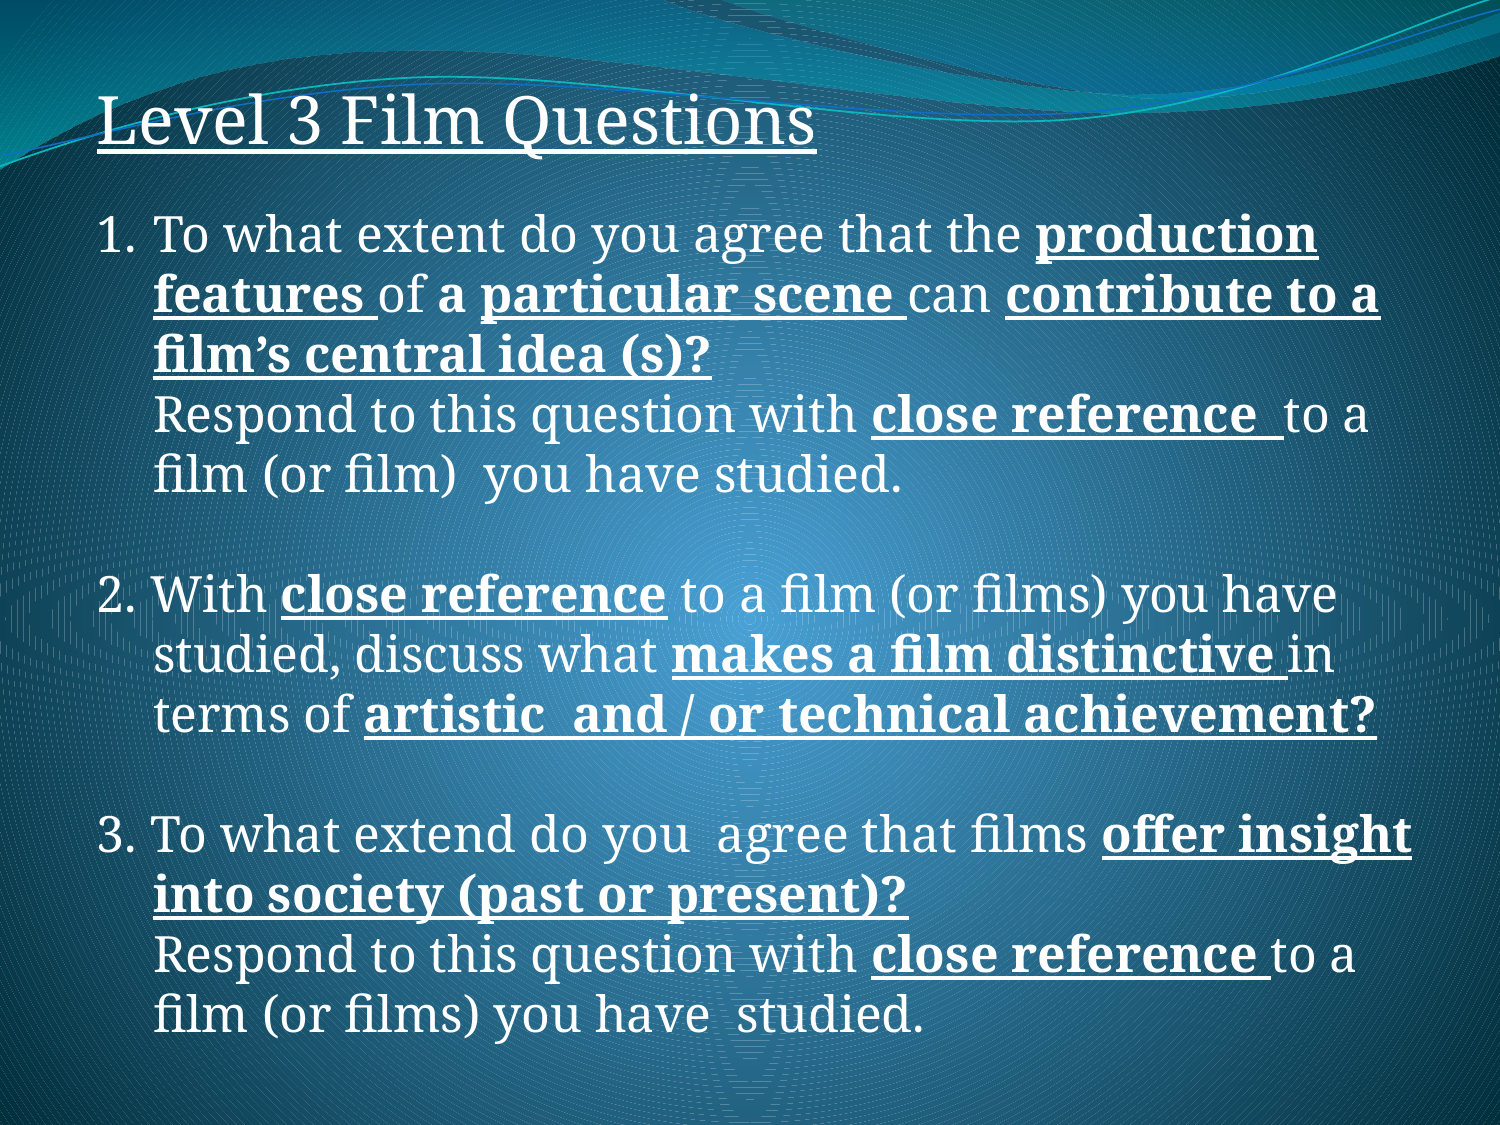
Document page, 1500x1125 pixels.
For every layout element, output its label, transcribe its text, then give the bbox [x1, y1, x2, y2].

text_box Level 3 Film Questions To what extent do you agree that the production features of a particular scene can contribute to a film’s central idea (s)? Respond to this question with close reference to a film (or film) you have studied. 2. With close reference to a film (or films) you have studied, discuss what makes a film distinctive in terms of artistic and / or technical achievement? 3. To what extend do you agree that films offer insight into society (past or present)? Respond to this question with close reference to a film (or films) you have studied. [82, 70, 1442, 1050]
